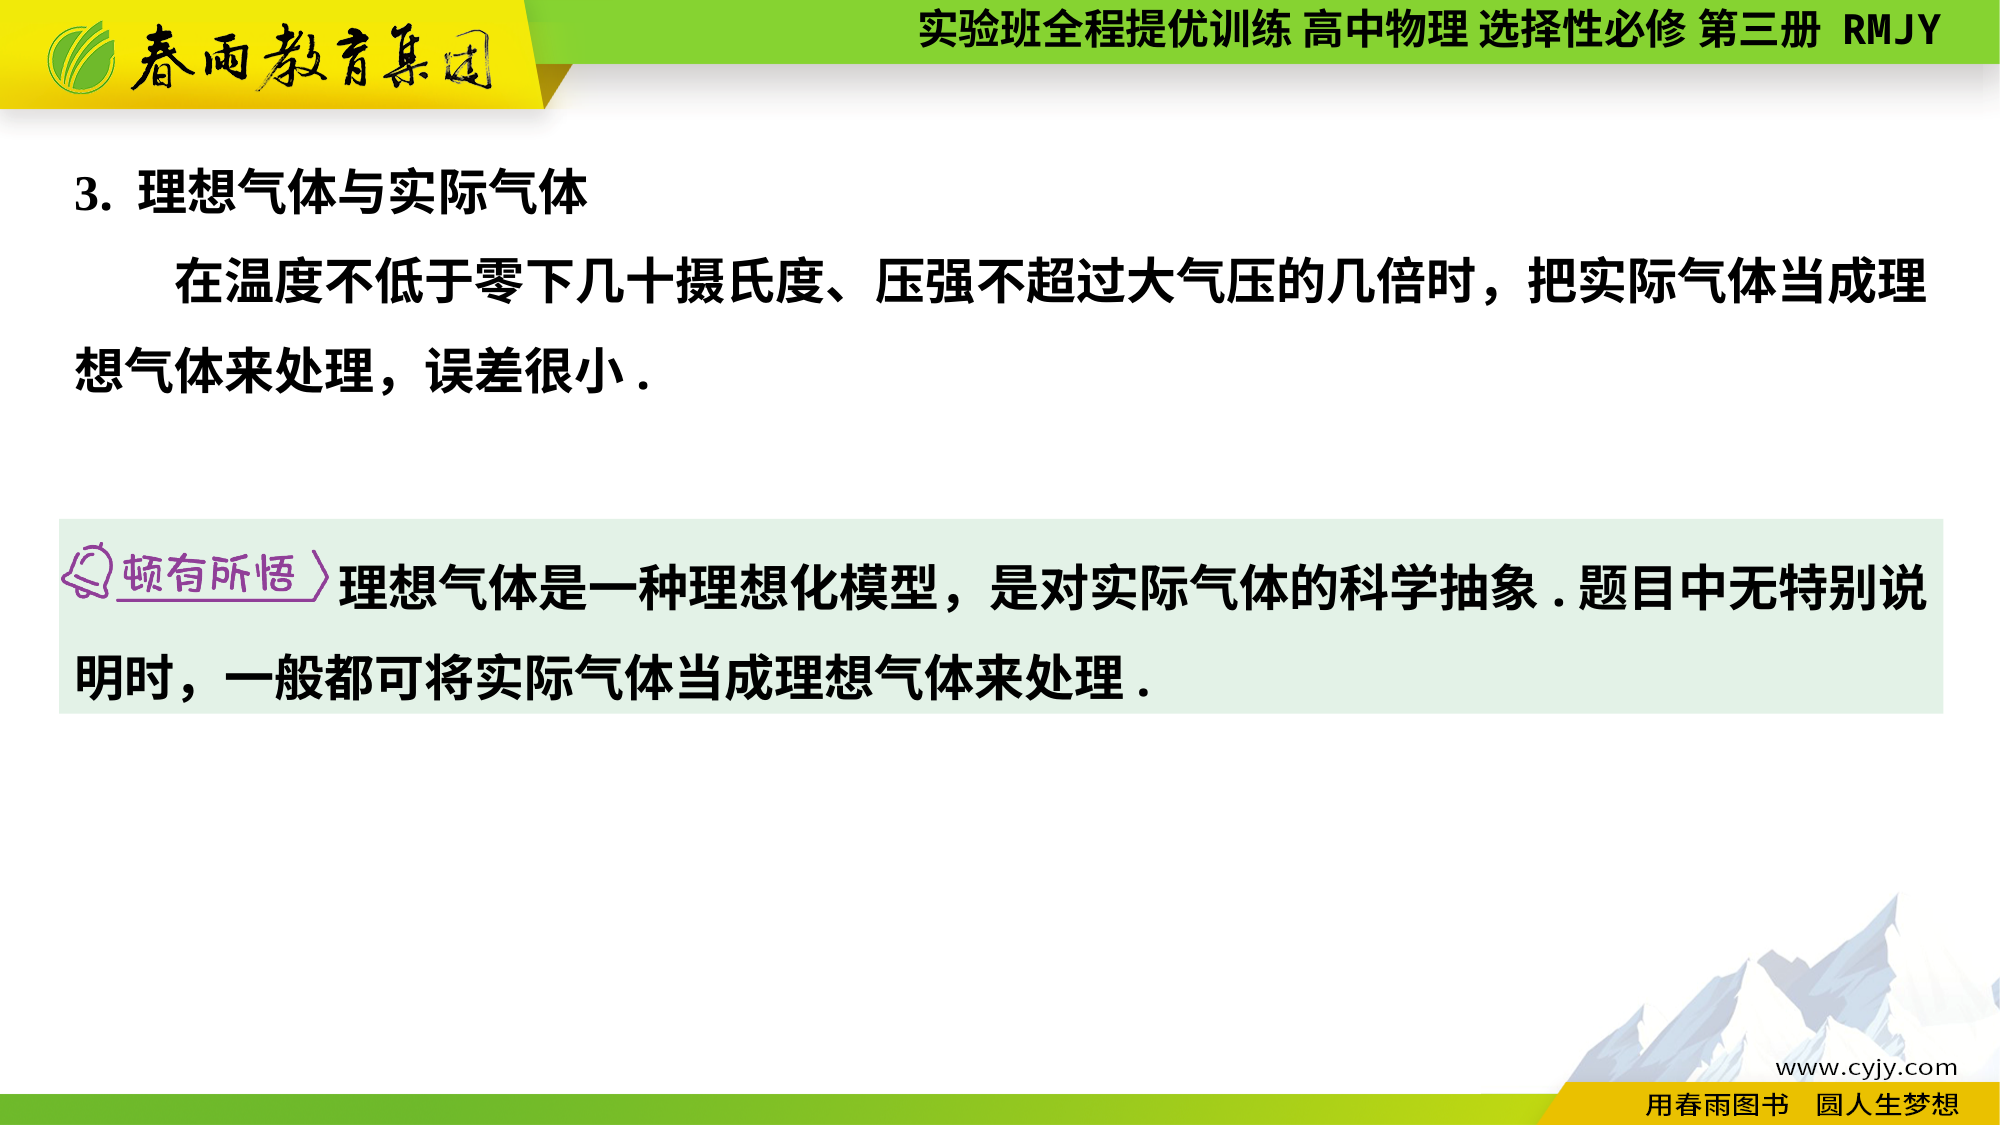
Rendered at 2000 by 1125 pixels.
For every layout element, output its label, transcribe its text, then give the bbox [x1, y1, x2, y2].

list 3. 理想气体与实际气体 在温度不低于零下几十摄氏度、压强不超过大气压的几倍时，把实际气体当成理想气体来处理，误差很小. [59, 122, 1944, 399]
picture [0, 0, 2000, 1125]
text_box 理想气体是一种理想化模型，是对实际气体的科学抽象.题目中无特别说明时，一般都可将实际气体当成理想气体来处理. [59, 518, 1944, 714]
